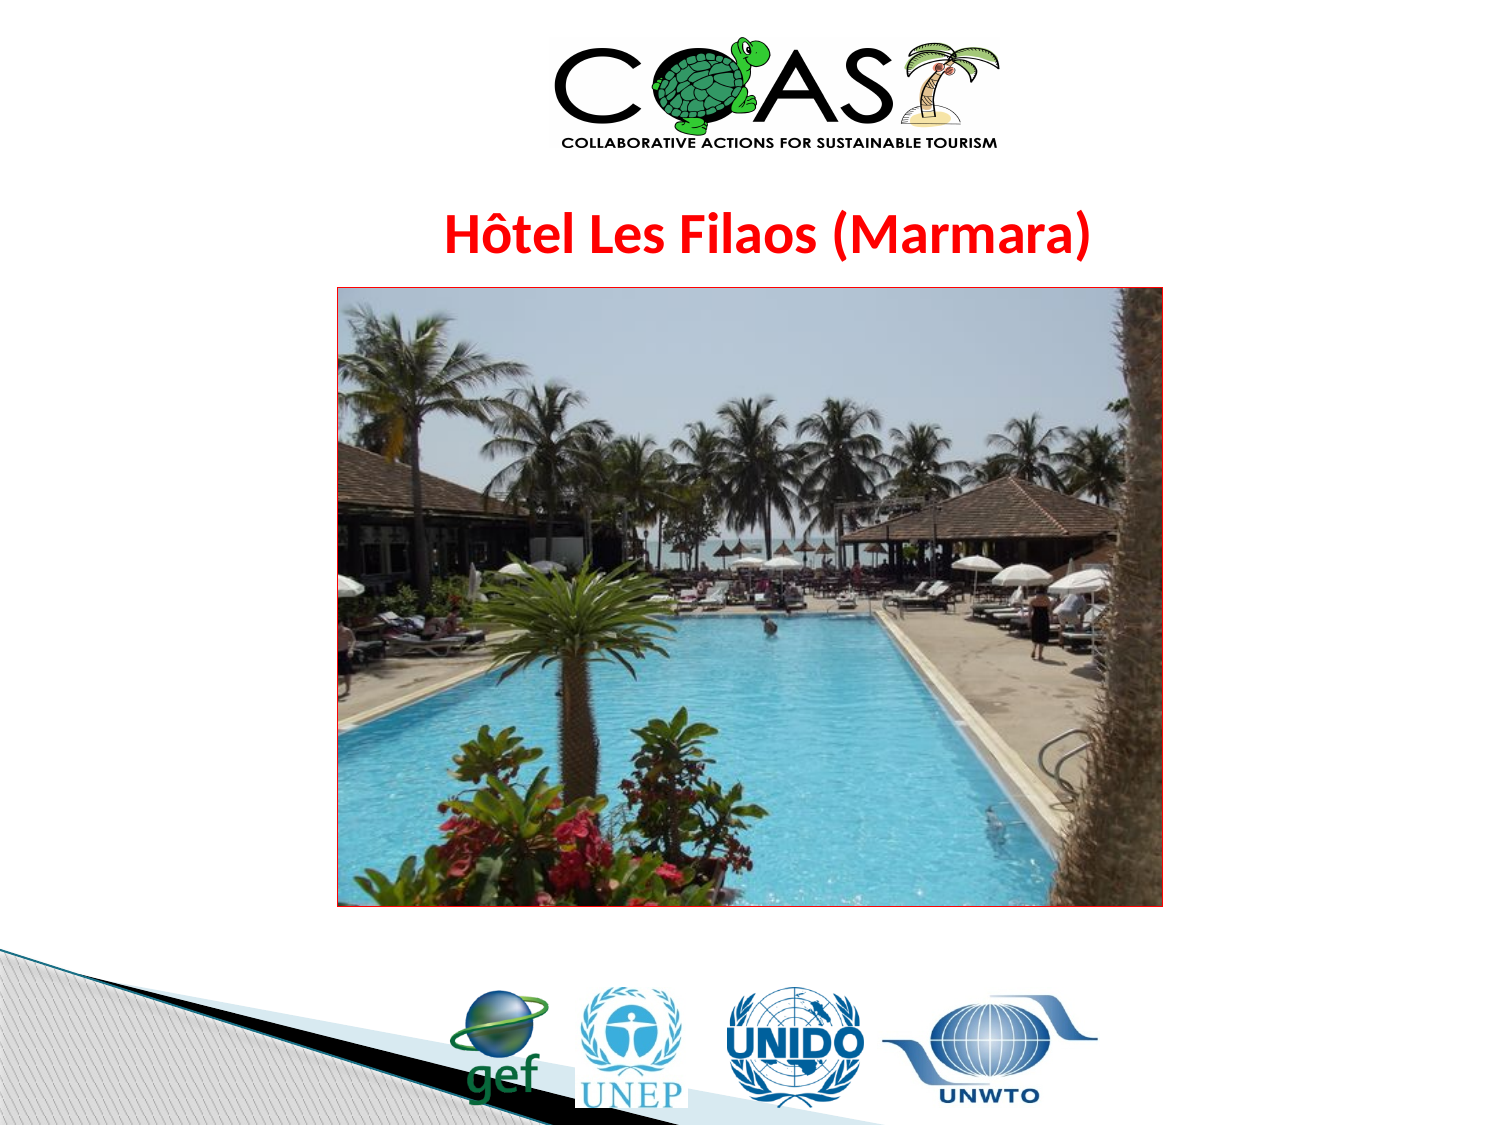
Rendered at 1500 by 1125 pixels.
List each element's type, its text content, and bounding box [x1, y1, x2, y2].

picture [549, 37, 1000, 148]
picture [575, 987, 688, 1108]
picture [727, 987, 864, 1108]
picture [877, 987, 1100, 1108]
picture [337, 287, 1163, 907]
picture [447, 987, 551, 1108]
text_box Hôtel Les Filaos (Marmara) [87, 187, 1450, 273]
